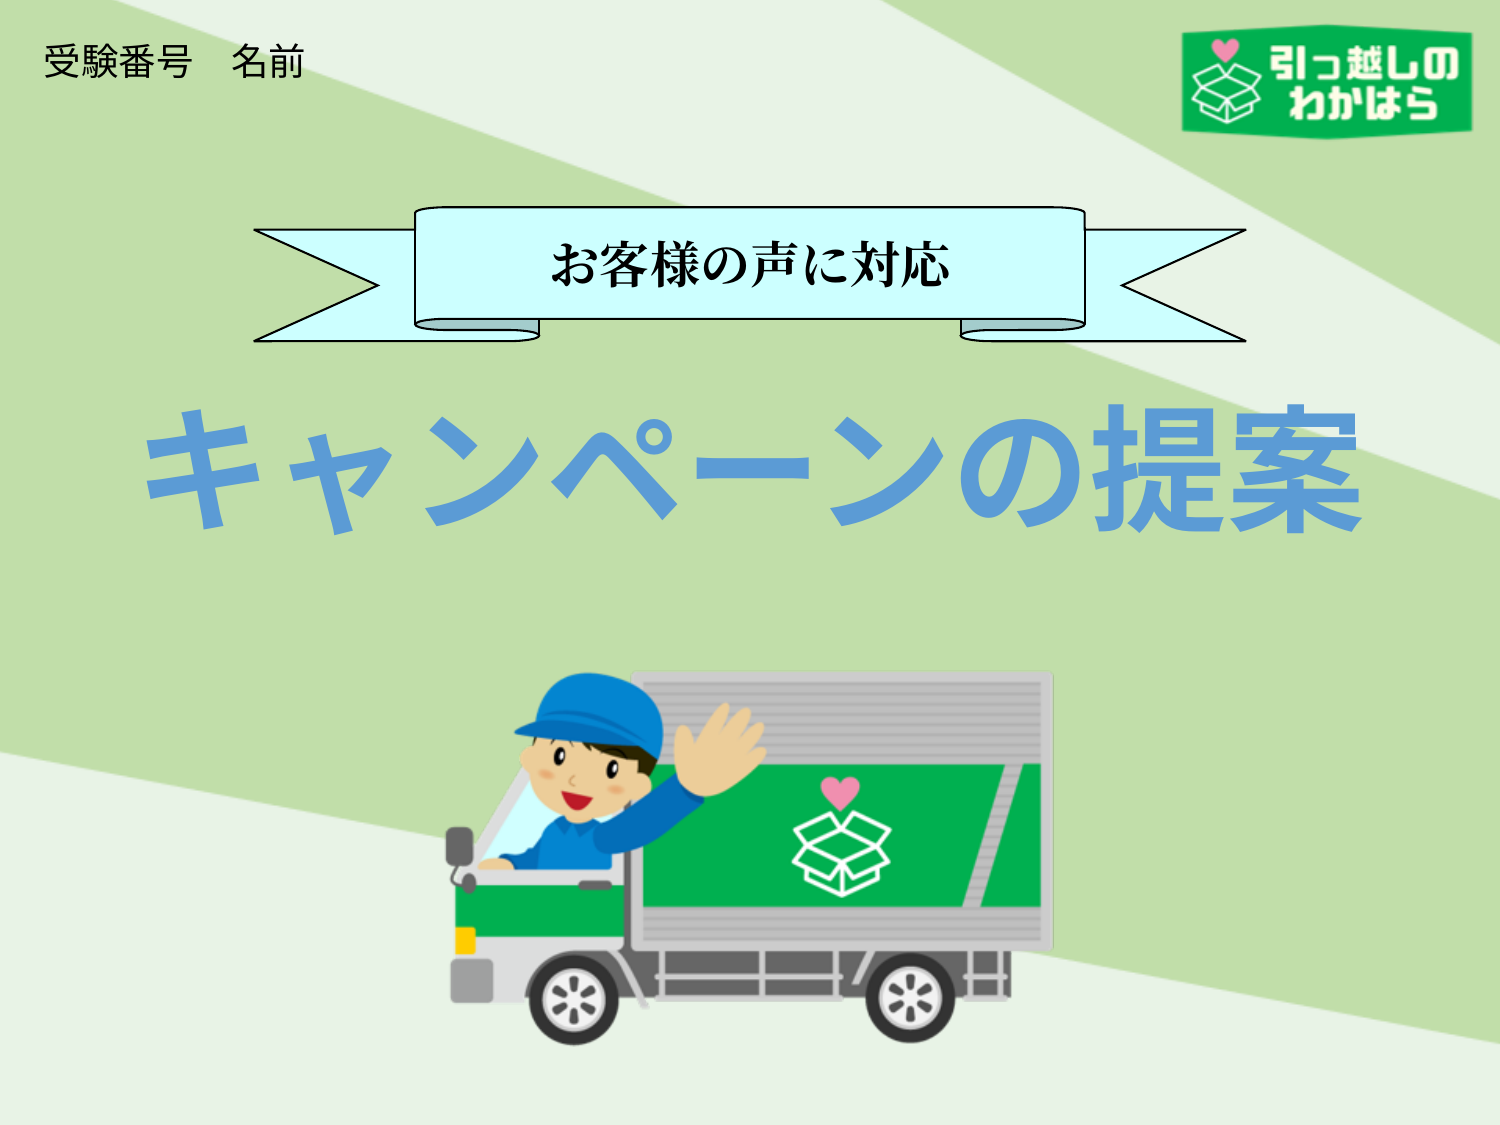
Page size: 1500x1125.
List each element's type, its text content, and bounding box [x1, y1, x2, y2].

text_box 受験番号 名前 [28, 30, 321, 91]
text_box キャンペーンの提案 [119, 376, 1381, 557]
picture [0, 0, 1500, 1125]
text_box お客様の声に対応 [253, 206, 1247, 343]
